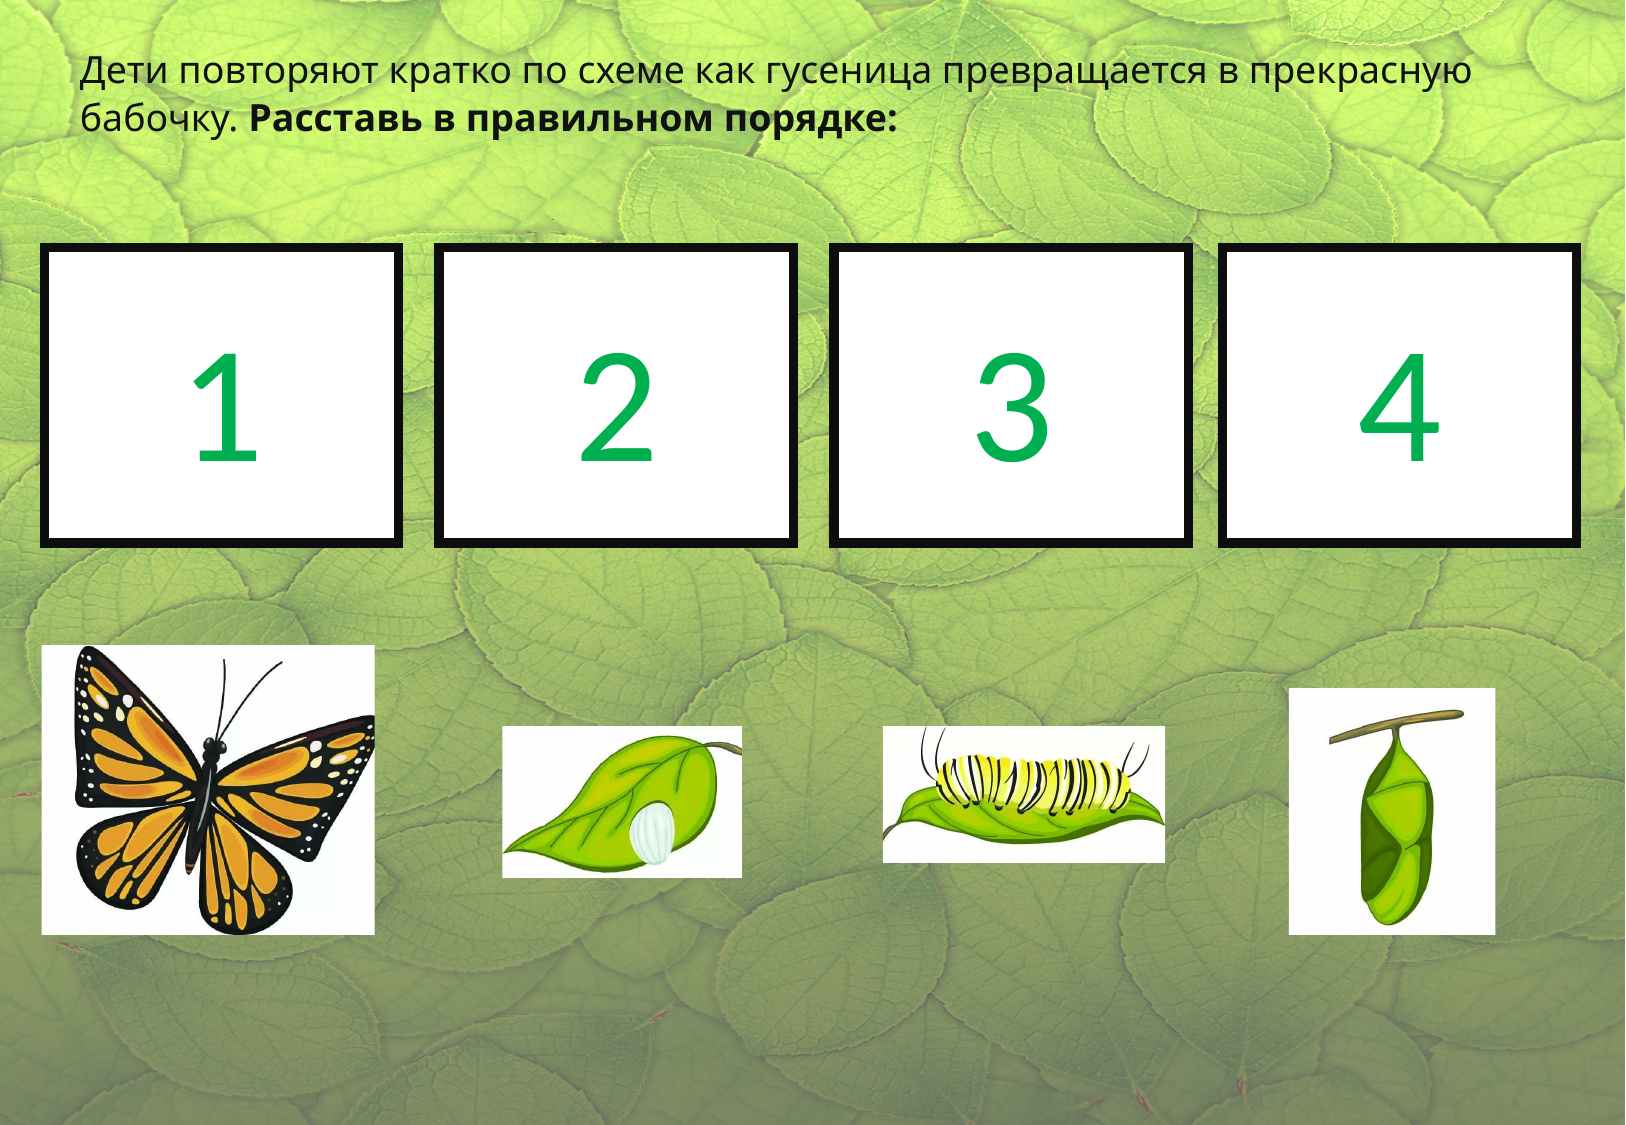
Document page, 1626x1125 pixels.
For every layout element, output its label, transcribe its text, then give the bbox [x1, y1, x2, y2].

text_box 2 [438, 247, 794, 544]
text_box Дети повторяют кратко по схеме как гусеница превращается в прекрасную бабочку. Расставь в правильном порядке: [65, 35, 1585, 147]
picture [41, 645, 375, 935]
text_box 1 [43, 247, 400, 544]
text_box 4 [1221, 247, 1578, 544]
text_box 3 [833, 247, 1189, 544]
picture [502, 726, 742, 878]
picture [882, 726, 1166, 863]
picture [1288, 688, 1496, 935]
